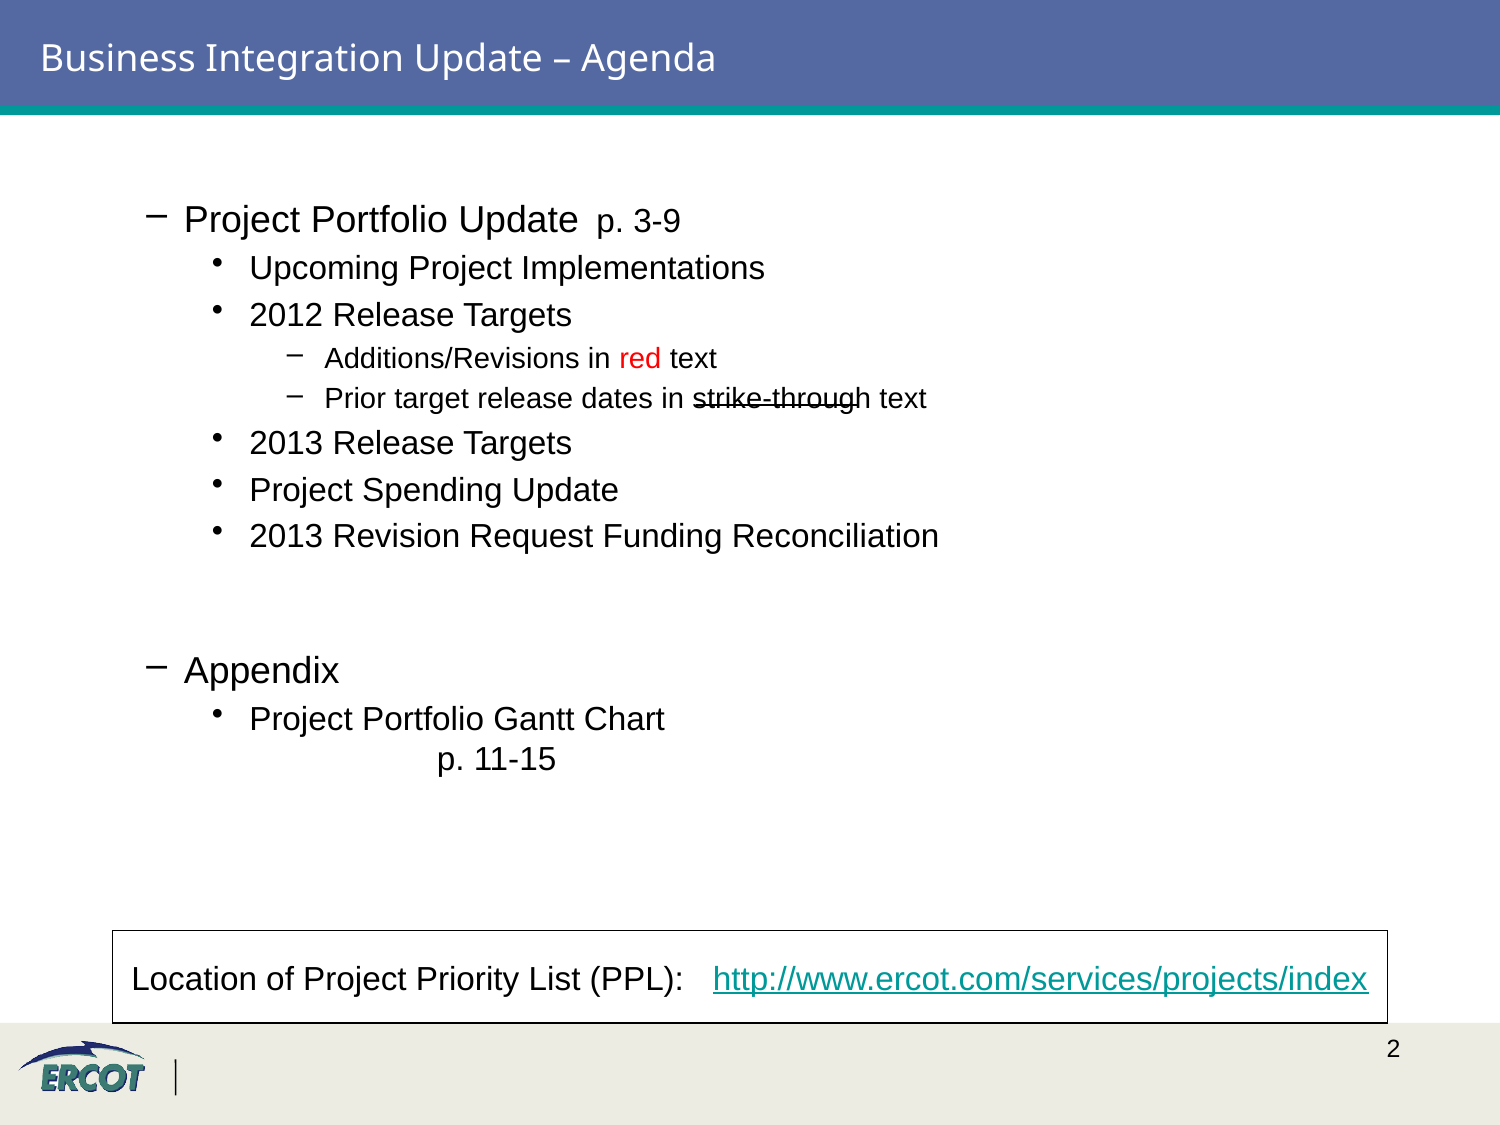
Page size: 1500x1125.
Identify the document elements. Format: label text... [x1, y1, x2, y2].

list Project Portfolio Update p. 3-9 Upcoming Project Implementations 2012 Release Targets Additions/Revisions in red text Prior target release dates in strike-through text 2013 Release Targets Project Spending Update 2013 Revision Request Funding Reconciliation Appendix Project Portfolio Gantt Chart p. 11-15 [75, 187, 1388, 888]
text_box Location of Project Priority List (PPL): http://www.ercot.com/services/projects/index [112, 930, 1388, 1023]
title Business Integration Update – Agenda [24, 0, 1013, 113]
picture [10, 1031, 151, 1111]
